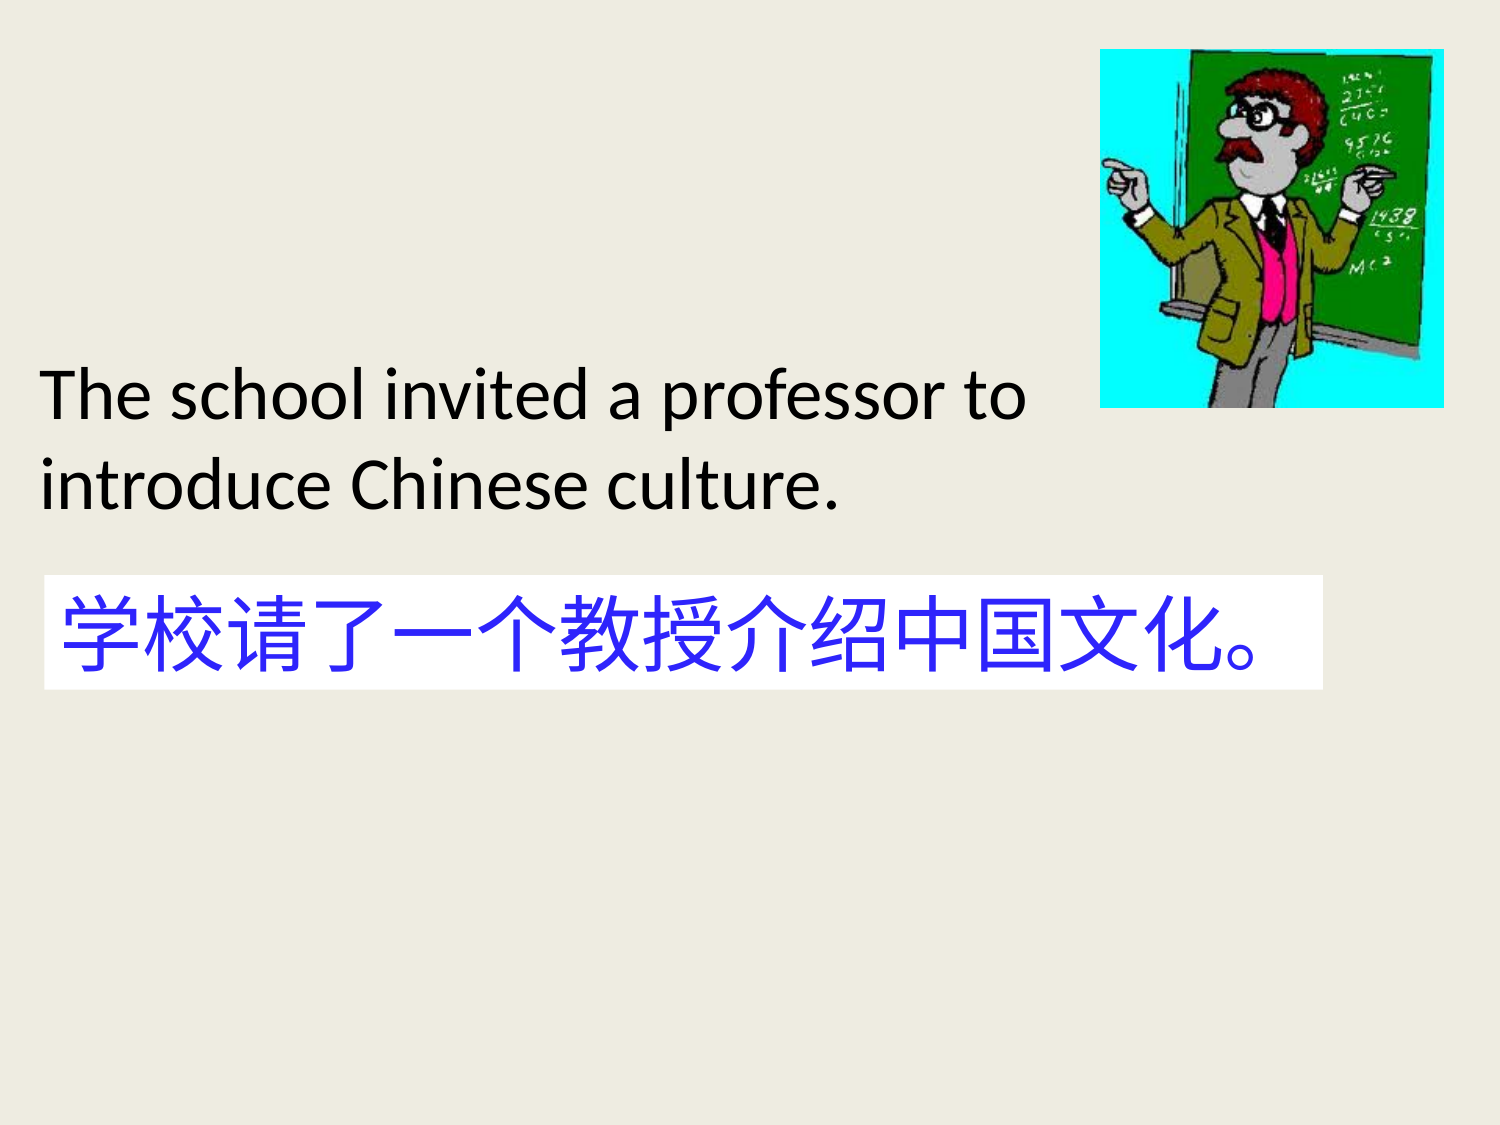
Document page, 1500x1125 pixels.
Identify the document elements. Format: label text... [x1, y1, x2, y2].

picture [1099, 49, 1444, 409]
text_box 学校请了一个教授介绍中国文化。 [44, 575, 1323, 690]
text_box The school invited a professor to introduce Chinese culture. [24, 337, 1275, 758]
